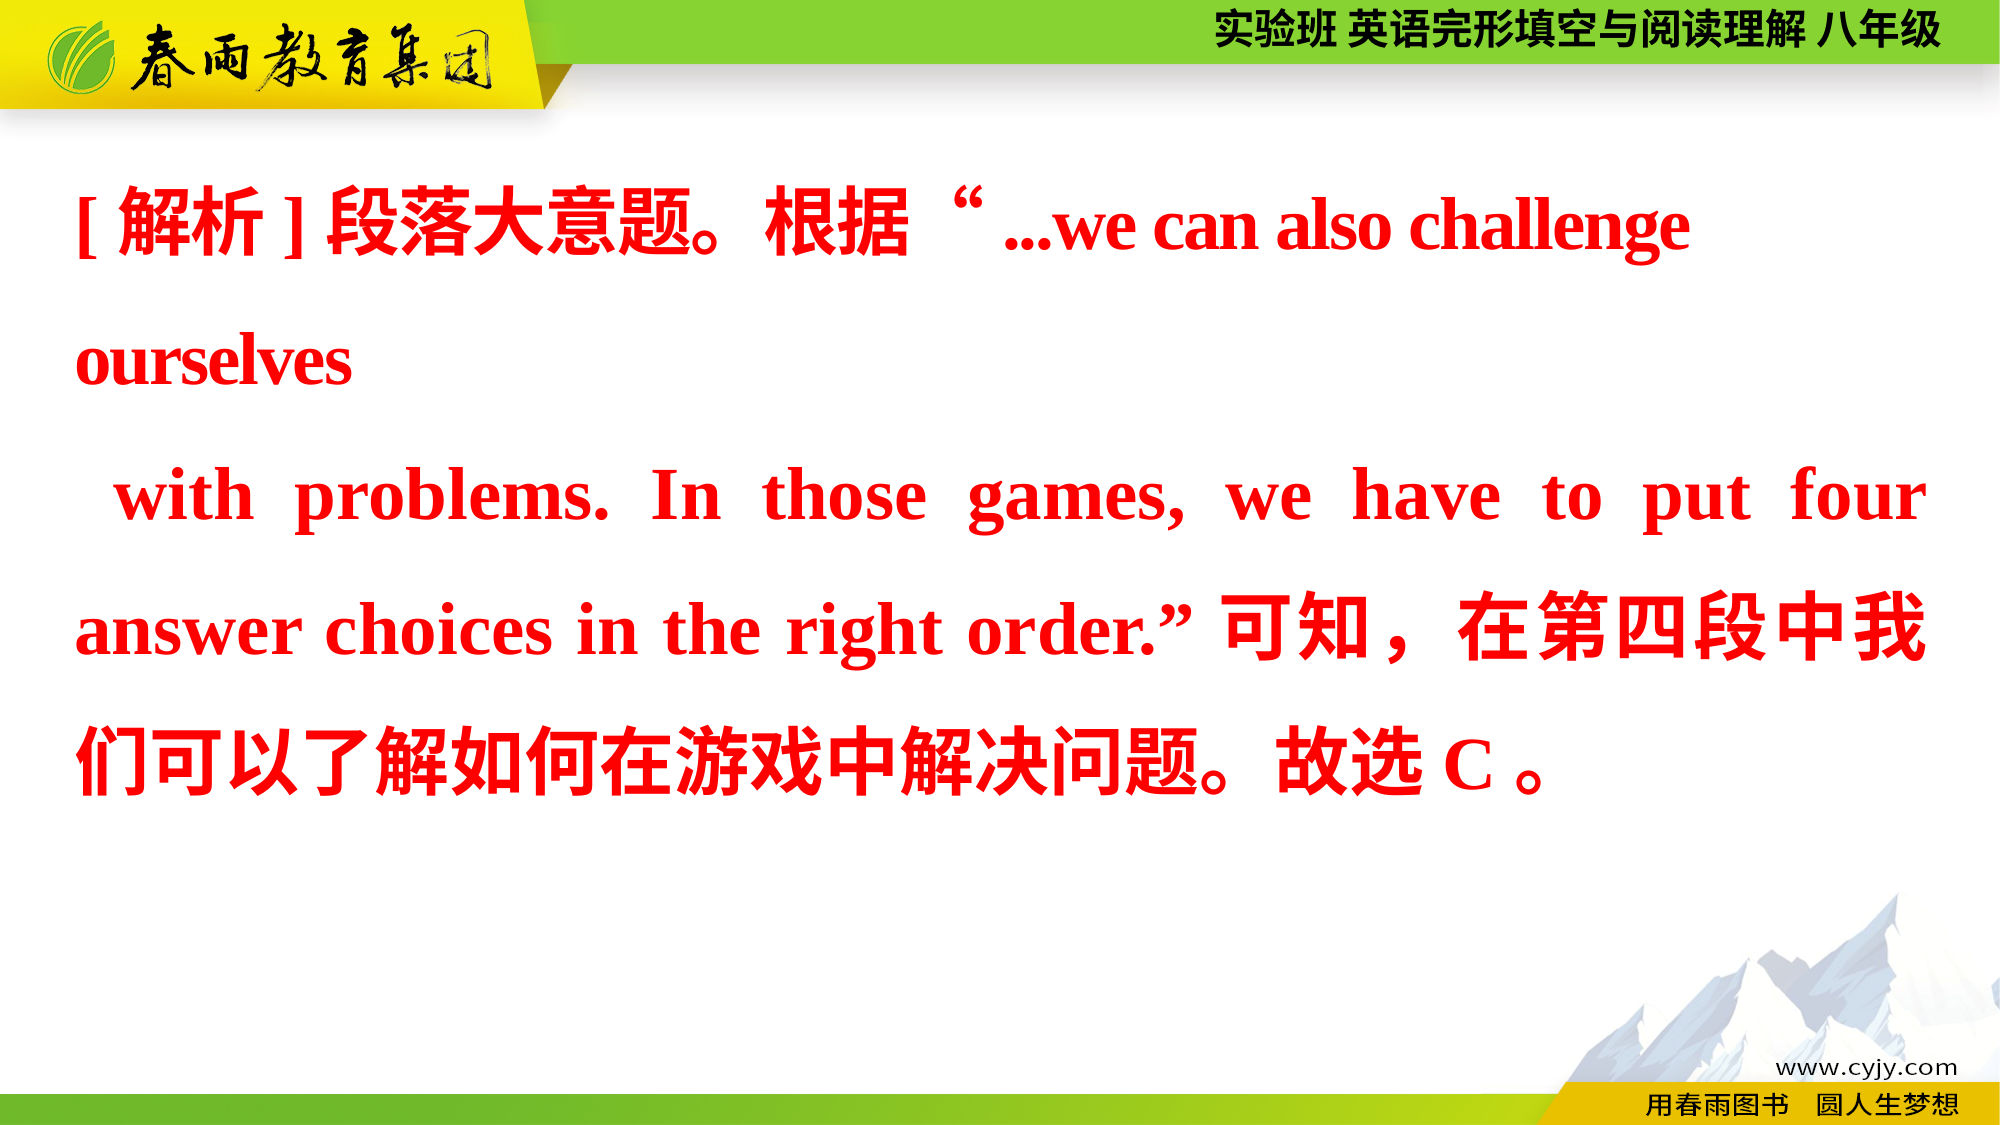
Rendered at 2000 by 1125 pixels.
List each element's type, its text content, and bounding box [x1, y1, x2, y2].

picture [0, 0, 2000, 1125]
list [解析]段落大意题。根据“...we can also challenge ourselves with problems. In those games, we have to put four answer choices in the right order.”可知，在第四段中我们可以了解如何在游戏中解决问题。故选C。 [59, 122, 1944, 683]
